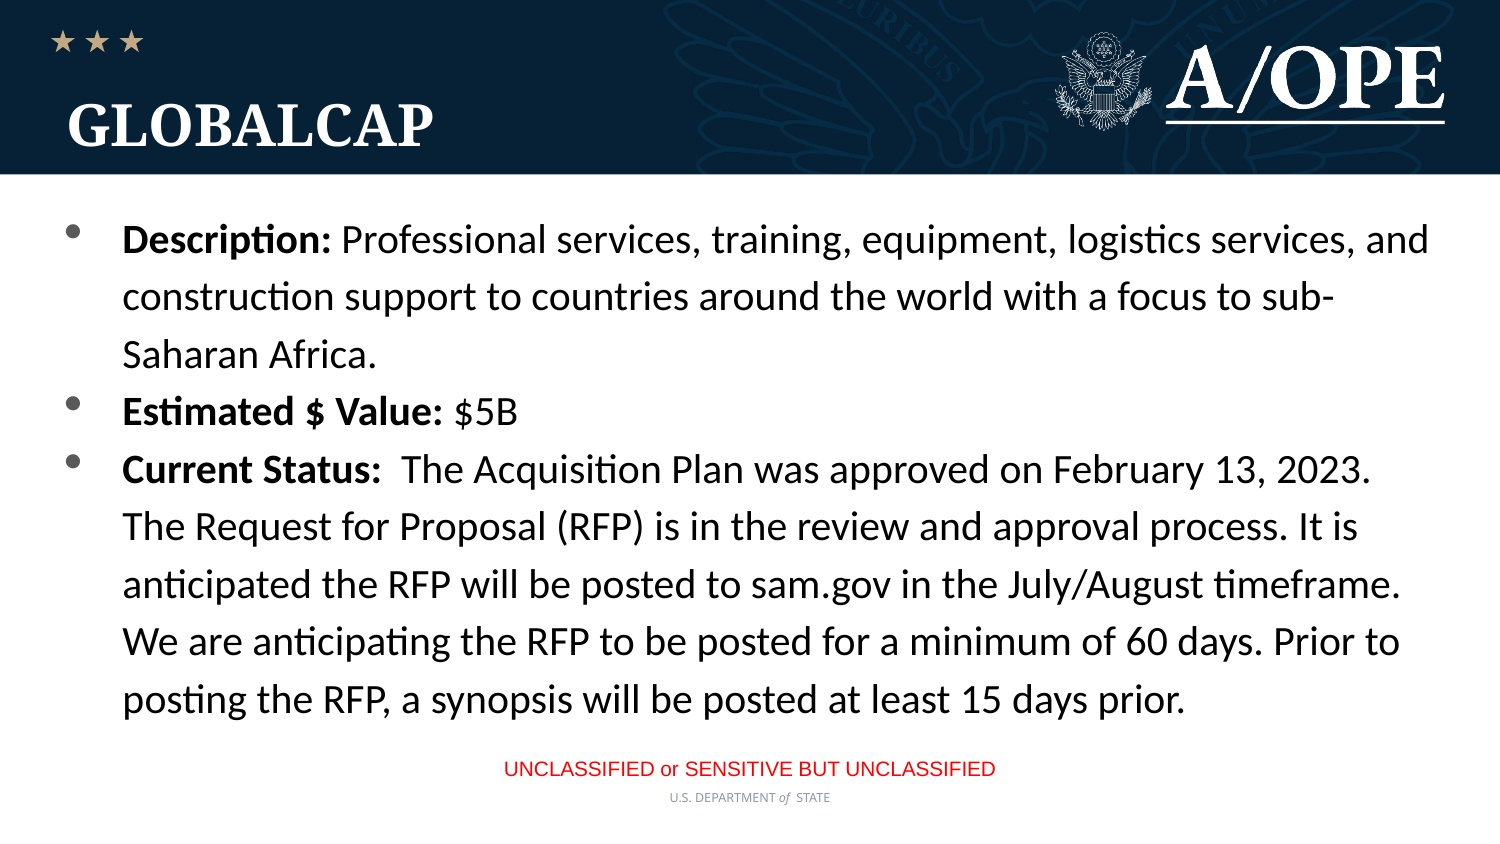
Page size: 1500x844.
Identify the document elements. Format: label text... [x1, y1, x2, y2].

picture [587, 0, 1500, 174]
list Description: Professional services, training, equipment, logistics services, and construction support to countries around the world with a focus to sub-Saharan Africa. Estimated $ Value: $5B Current Status: The Acquisition Plan was approved on February 13, 2023. The Request for Proposal (RFP) is in the review and approval process. It is anticipated the RFP will be posted to sam.gov in the July/August timeframe. We are anticipating the RFP to be posted for a minimum of 60 days. Prior to posting the RFP, a synopsis will be posted at least 15 days prior. [51, 189, 1449, 733]
title GLOBALCAP [51, 72, 1449, 167]
text_box UNCLASSIFIED or SENSITIVE BUT UNCLASSIFIED [489, 747, 1011, 788]
